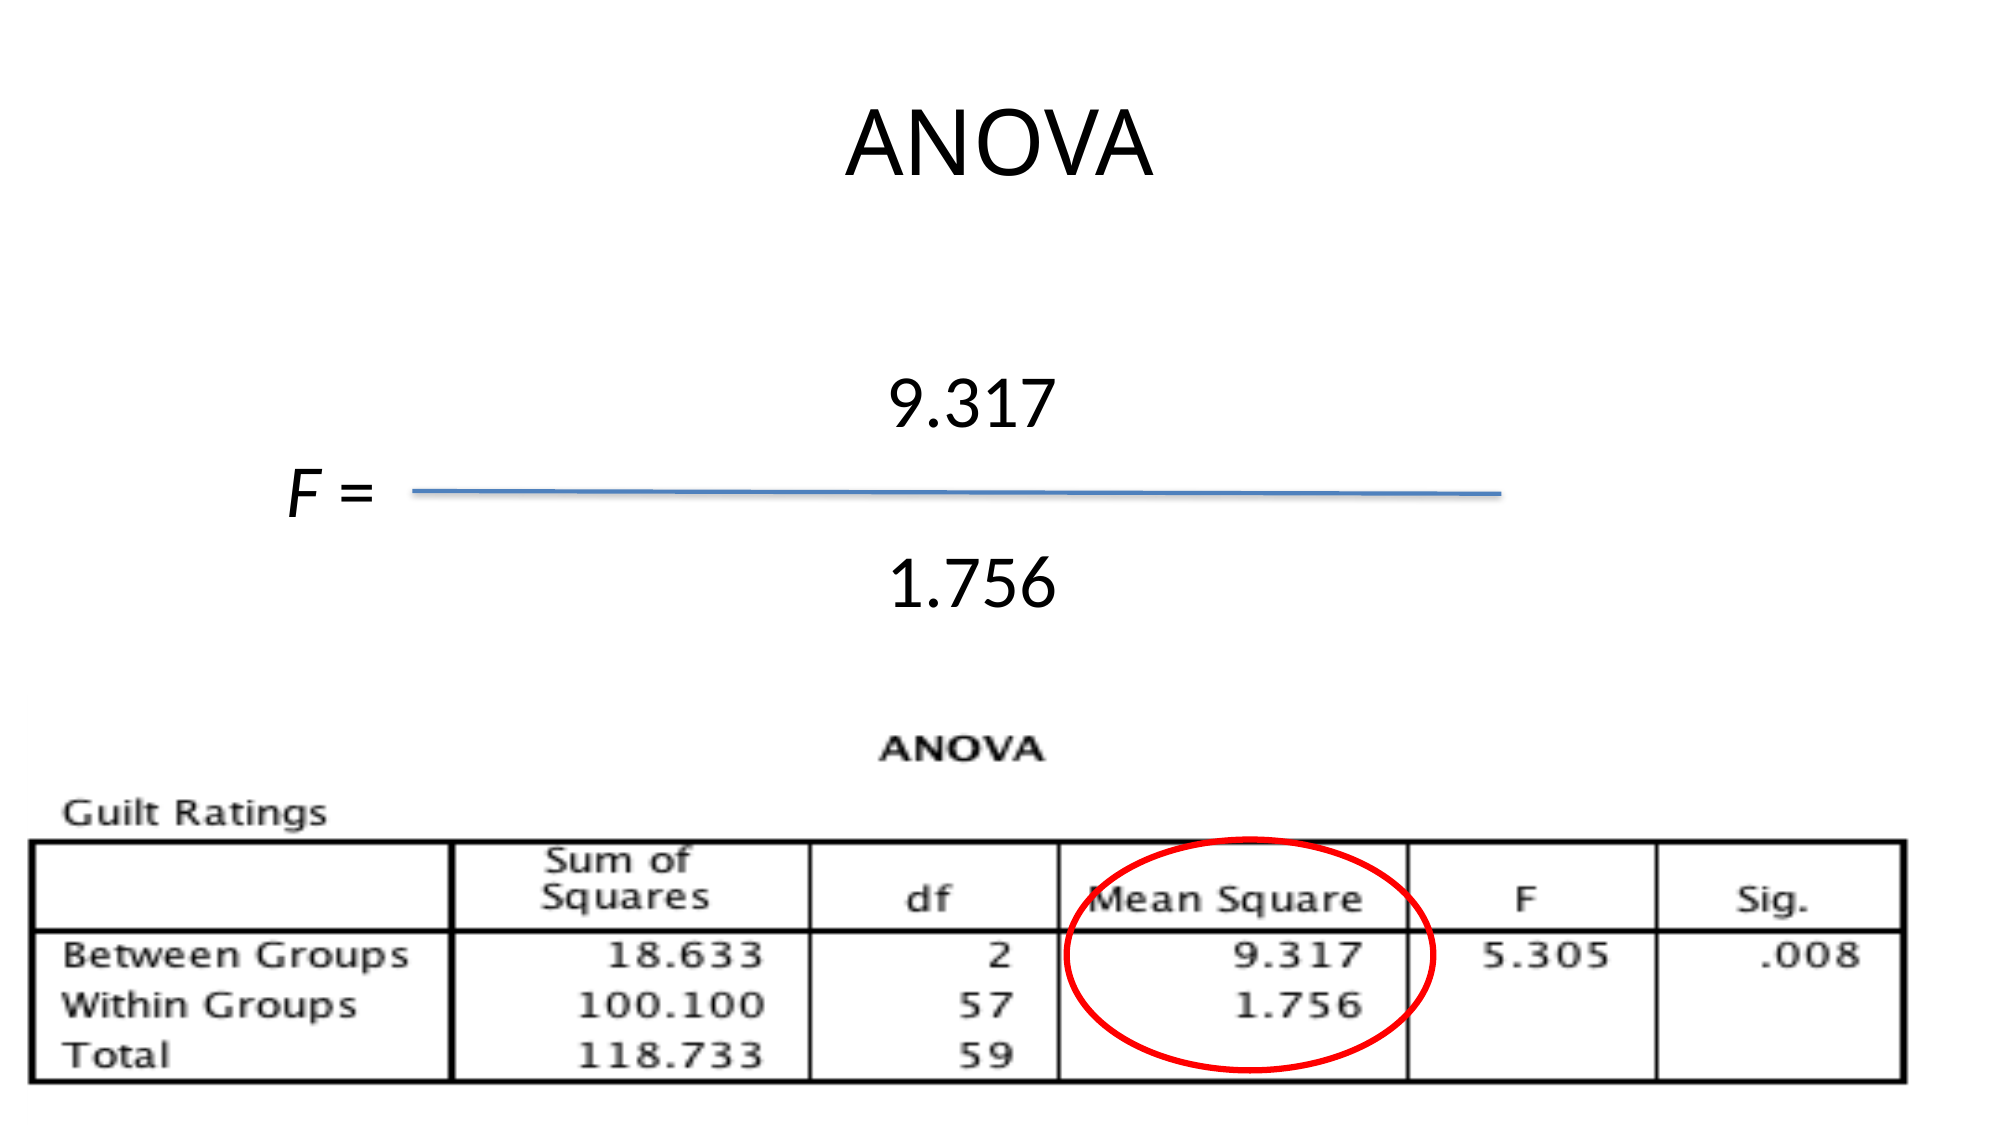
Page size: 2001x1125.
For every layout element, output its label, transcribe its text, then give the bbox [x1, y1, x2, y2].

text_box 9.317 F = 1.756 [272, 345, 1595, 630]
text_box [412, 490, 1502, 494]
title ANOVA [99, 45, 1900, 233]
picture [26, 695, 1957, 1125]
